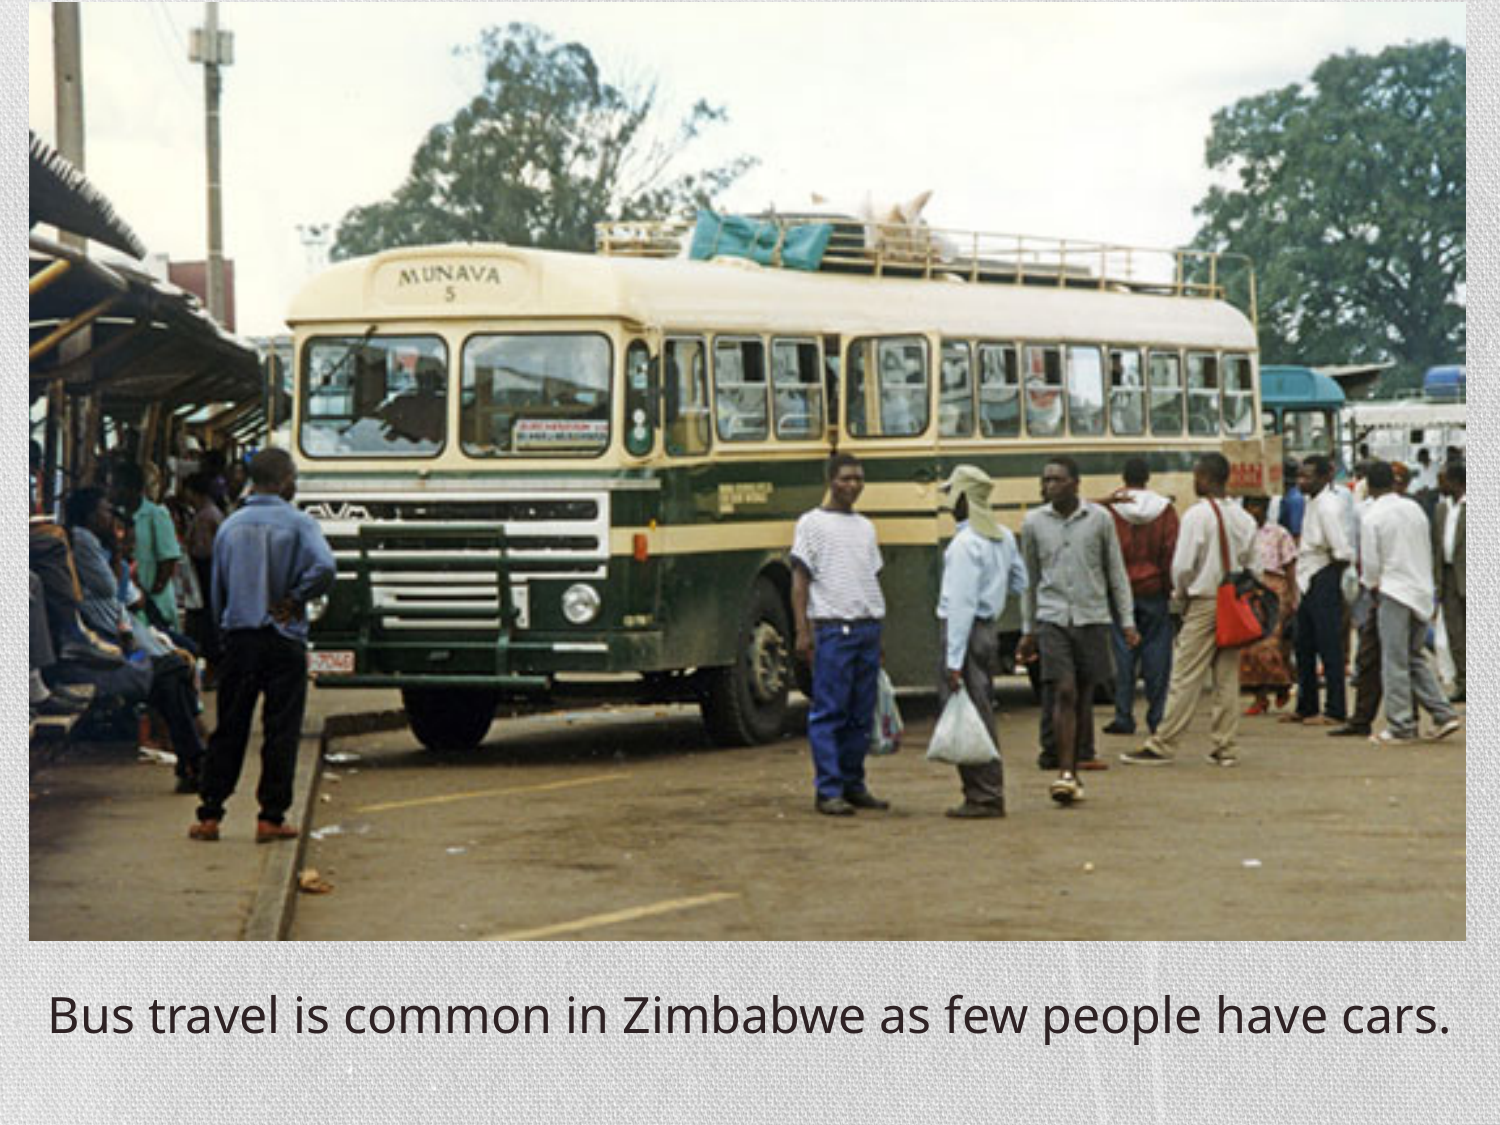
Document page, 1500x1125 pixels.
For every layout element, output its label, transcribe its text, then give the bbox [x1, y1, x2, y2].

text_box Bus travel is common in Zimbabwe as few people have cars. [0, 975, 1500, 1051]
picture [29, 2, 1466, 941]
